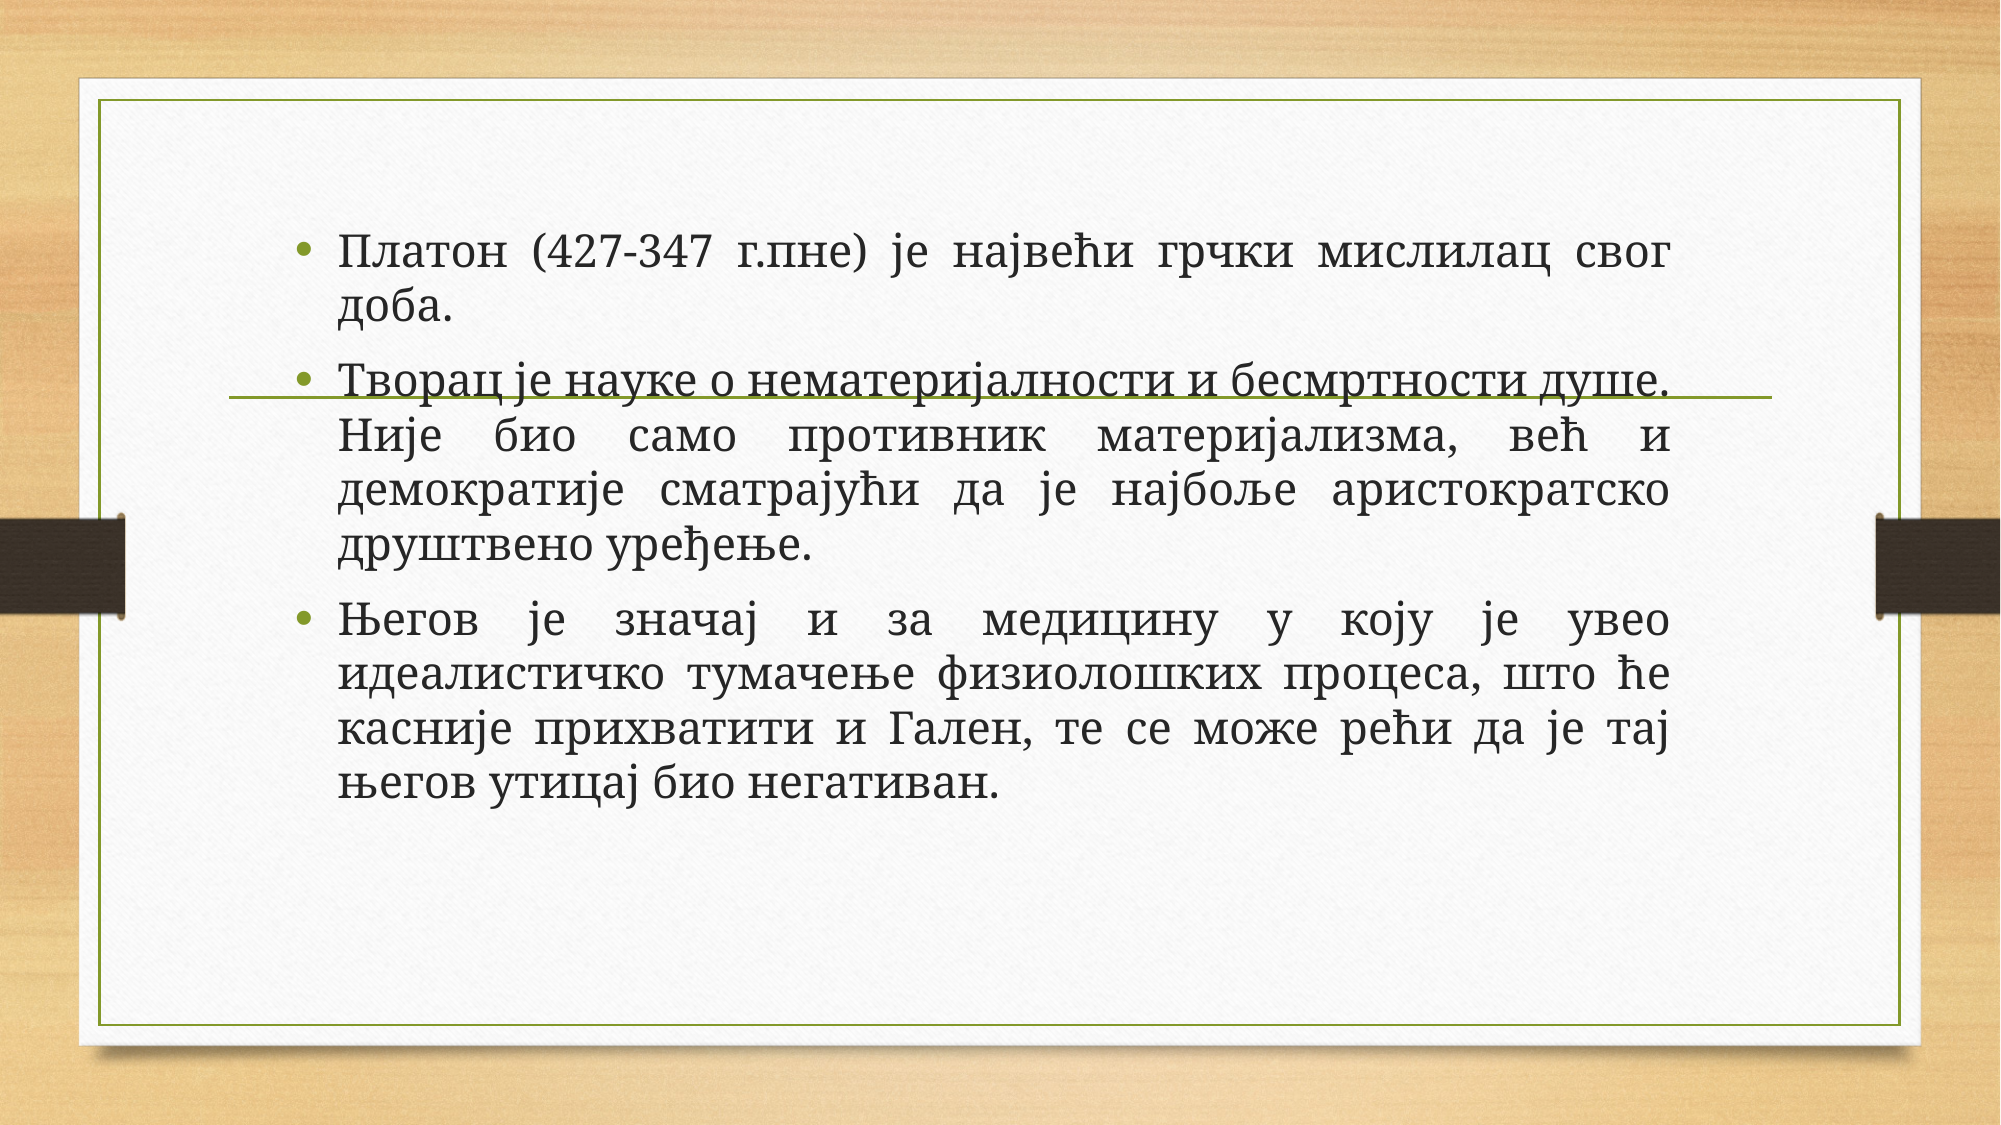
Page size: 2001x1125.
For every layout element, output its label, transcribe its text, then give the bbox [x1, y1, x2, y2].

list Платон (427-347 г.пне) је највећи грчки мислилац свог доба. Творац је науке о нематеријалности и бесмртности душе. Није био само противник материјализма, већ и демократије сматрајући да је најбоље аристократско друштвено уређење. Његов је значај и за медицину у коју је увео идеалистичко тумачење физиолошких процеса, што ће касније прихватити и Гален, те се може рећи да је тај његов утицај био негативан. [279, 214, 1688, 816]
picture [0, 0, 2001, 1125]
